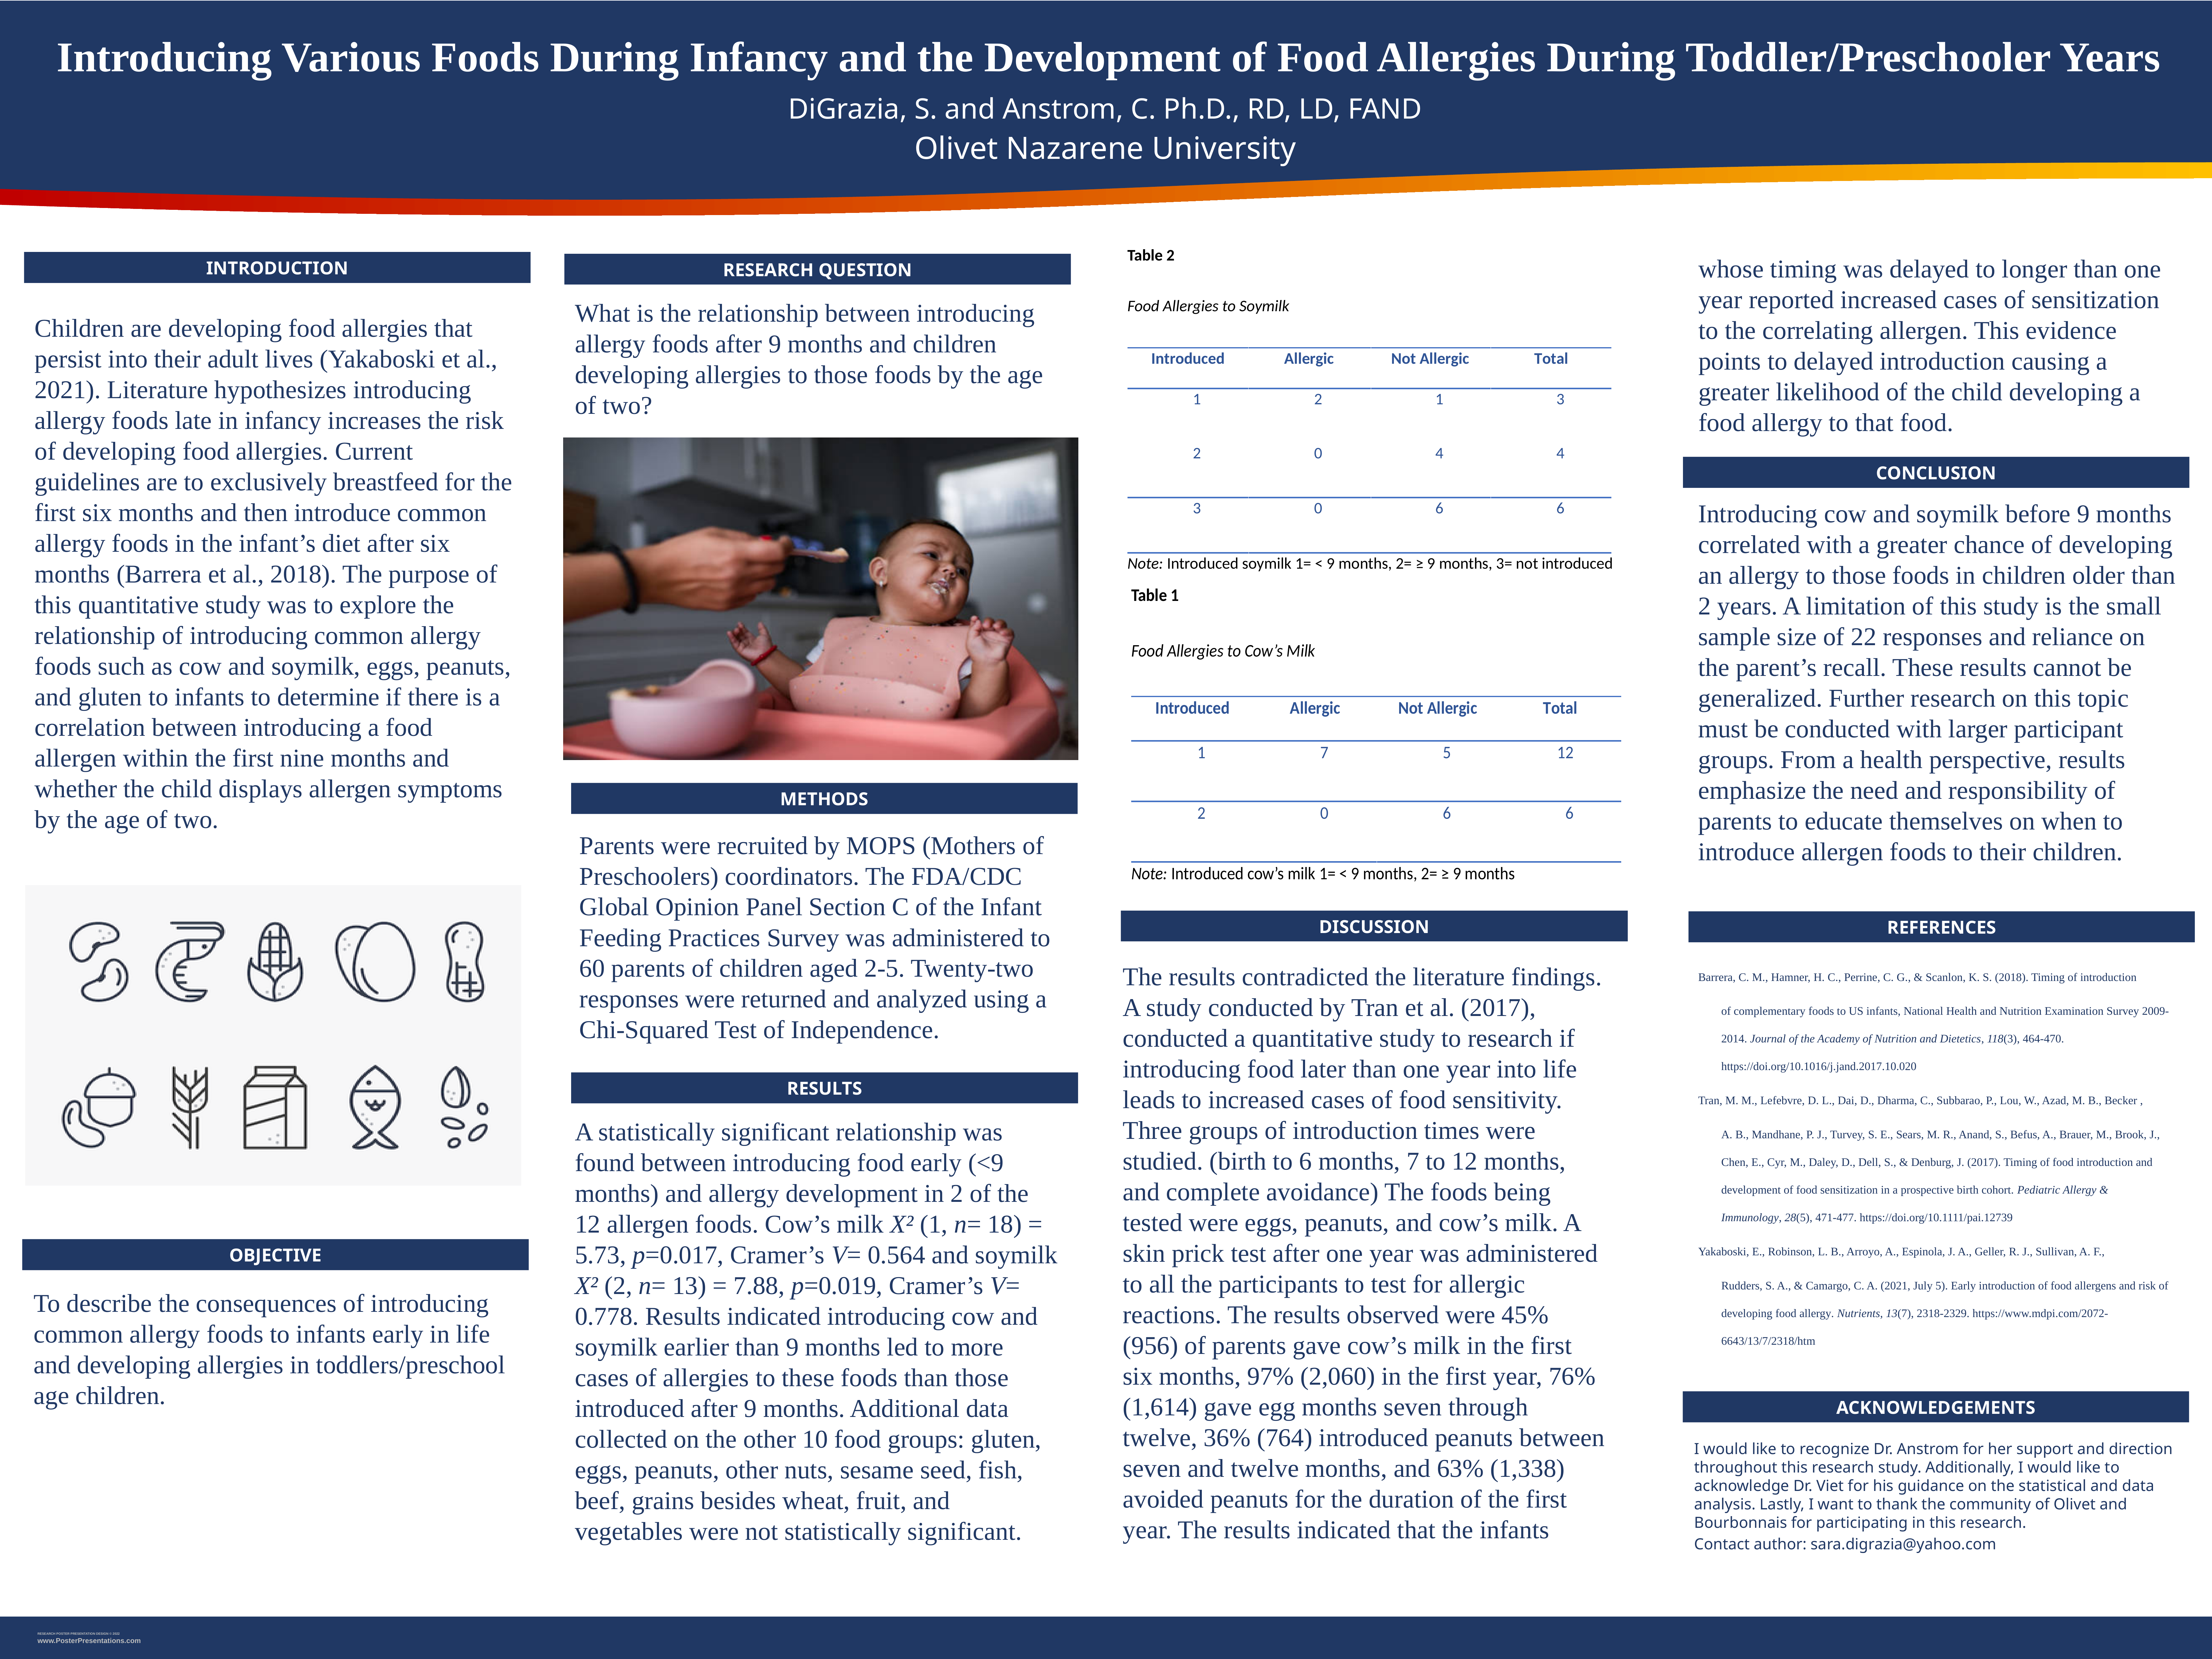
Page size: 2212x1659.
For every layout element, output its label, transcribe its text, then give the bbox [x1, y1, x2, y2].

list METHODS [571, 783, 1078, 814]
list INTRODUCTION [24, 252, 531, 283]
list A statistically significant relationship was found between introducing food early (<9 months) and allergy development in 2 of the 12 allergen foods. Cow’s milk X² (1, n= 18) = 5.73, p=0.017, Cramer’s V= 0.564 and soymilk X² (2, n= 13) = 7.88, p=0.019, Cramer’s V= 0.778. Results indicated introducing cow and soymilk earlier than 9 months led to more cases of allergies to these foods than those introduced after 9 months. Additional data collected on the other 10 food groups: gluten, eggs, peanuts, other nuts, sesame seed, fish, beef, grains besides wheat, fruit, and vegetables were not statistically significant. [563, 1103, 1070, 1561]
picture [25, 885, 521, 1186]
list REFERENCES [1688, 911, 2195, 943]
list To describe the consequences of introducing common allergy foods to infants early in life and developing allergies in toddlers/preschool age children. [22, 1275, 529, 1422]
text_box The results contradicted the literature findings. A study conducted by Tran et al. (2017), conducted a quantitative study to research if introducing food later than one year into life leads to increased cases of food sensitivity. Three groups of introduction times were studied. (birth to 6 months, 7 to 12 months, and complete avoidance) The foods being tested were eggs, peanuts, and cow’s milk. A skin prick test after one year was administered to all the participants to test for allergic reactions. The results observed were 45% (956) of parents gave cow’s milk in the first six months, 97% (2,060) in the first year, 76% (1,614) gave egg months seven through twelve, 36% (764) introduced peanuts between seven and twelve months, and 63% (1,338) avoided peanuts for the duration of the first year. The results indicated that the infants [1111, 948, 1618, 1555]
list RESULTS [571, 1072, 1078, 1104]
picture [1127, 245, 1637, 919]
list Barrera, C. M., Hamner, H. C., Perrine, C. G., & Scanlon, K. S. (2018). Timing of introduction of complementary foods to US infants, National Health and Nutrition Examination Survey 2009-2014. Journal of the Academy of Nutrition and Dietetics, 118(3), 464-470. https://doi.org/10.1016/j.jand.2017.10.020 Tran, M. M., Lefebvre, D. L., Dai, D., Dharma, C., Subbarao, P., Lou, W., Azad, M. B., Becker , A. B., Mandhane, P. J., Turvey, S. E., Sears, M. R., Anand, S., Befus, A., Brauer, M., Brook, J., Chen, E., Cyr, M., Daley, D., Dell, S., & Denburg, J. (2017). Timing of food introduction and development of food sensitization in a prospective birth cohort. Pediatric Allergy & Immunology, 28(5), 471-477. https://doi.org/10.1111/pai.12739 Yakaboski, E., Robinson, L. B., Arroyo, A., Espinola, J. A., Geller, R. J., Sullivan, A. F., Rudders, S. A., & Camargo, C. A. (2021, July 5). Early introduction of food allergens and risk of developing food allergy. Nutrients, 13(7), 2318-2329. https://www.mdpi.com/2072-6643/13/7/2318/htm [1687, 944, 2193, 1406]
list ACKNOWLEDGEMENTS [1683, 1391, 2189, 1422]
list Introducing Various Foods During Infancy and the Development of Food Allergies During Toddler/Preschooler Years [40, 27, 2179, 134]
list OBJECTIVE [22, 1239, 529, 1270]
list Children are developing food allergies that persist into their adult lives (Yakaboski et al., 2021). Literature hypothesizes introducing allergy foods late in infancy increases the risk of developing food allergies. Current guidelines are to exclusively breastfeed for the first six months and then introduce common allergy foods in the infant’s diet after six months (Barrera et al., 2018). The purpose of this quantitative study was to explore the relationship of introducing common allergy foods such as cow and soymilk, eggs, peanuts, and gluten to infants to determine if there is a correlation between introducing a food allergen within the first nine months and whether the child displays allergen symptoms by the age of two. [23, 300, 530, 850]
text_box RESEARCH QUESTION [564, 254, 1071, 285]
text_box What is the relationship between introducing allergy foods after 9 months and children developing allergies to those foods by the age of two? [563, 285, 1070, 431]
list Olivet Nazarene University [299, 134, 1912, 179]
text_box whose timing was delayed to longer than one year reported increased cases of sensitization to the correlating allergen. This evidence points to delayed introduction causing a greater likelihood of the child developing a food allergy to that food. [1687, 240, 2193, 448]
text_box DISCUSSION [1121, 911, 1628, 942]
picture [563, 437, 1078, 760]
list I would like to recognize Dr. Anstrom for her support and direction throughout this research study. Additionally, I would like to acknowledge Dr. Viet for his guidance on the statistical and data analysis. Lastly, I want to thank the community of Olivet and Bourbonnais for participating in this research. Contact author: sara.digrazia@yahoo.com [1683, 1427, 2190, 1566]
list Parents were recruited by MOPS (Mothers of Preschoolers) coordinators. The FDA/CDC Global Opinion Panel Section C of the Infant Feeding Practices Survey was administered to 60 parents of children aged 2-5. Twenty-two responses were returned and analyzed using a Chi-Squared Test of Independence. [568, 817, 1074, 1057]
list Introducing cow and soymilk before 9 months correlated with a greater chance of developing an allergy to those foods in children older than 2 years. A limitation of this study is the small sample size of 22 responses and reliance on the parent’s recall. These results cannot be generalized. Further research on this topic must be conducted with larger participant groups. From a health perspective, results emphasize the need and responsibility of parents to educate themselves on when to introduce allergen foods to their children. [1687, 485, 2193, 881]
list CONCLUSION [1683, 457, 2190, 488]
